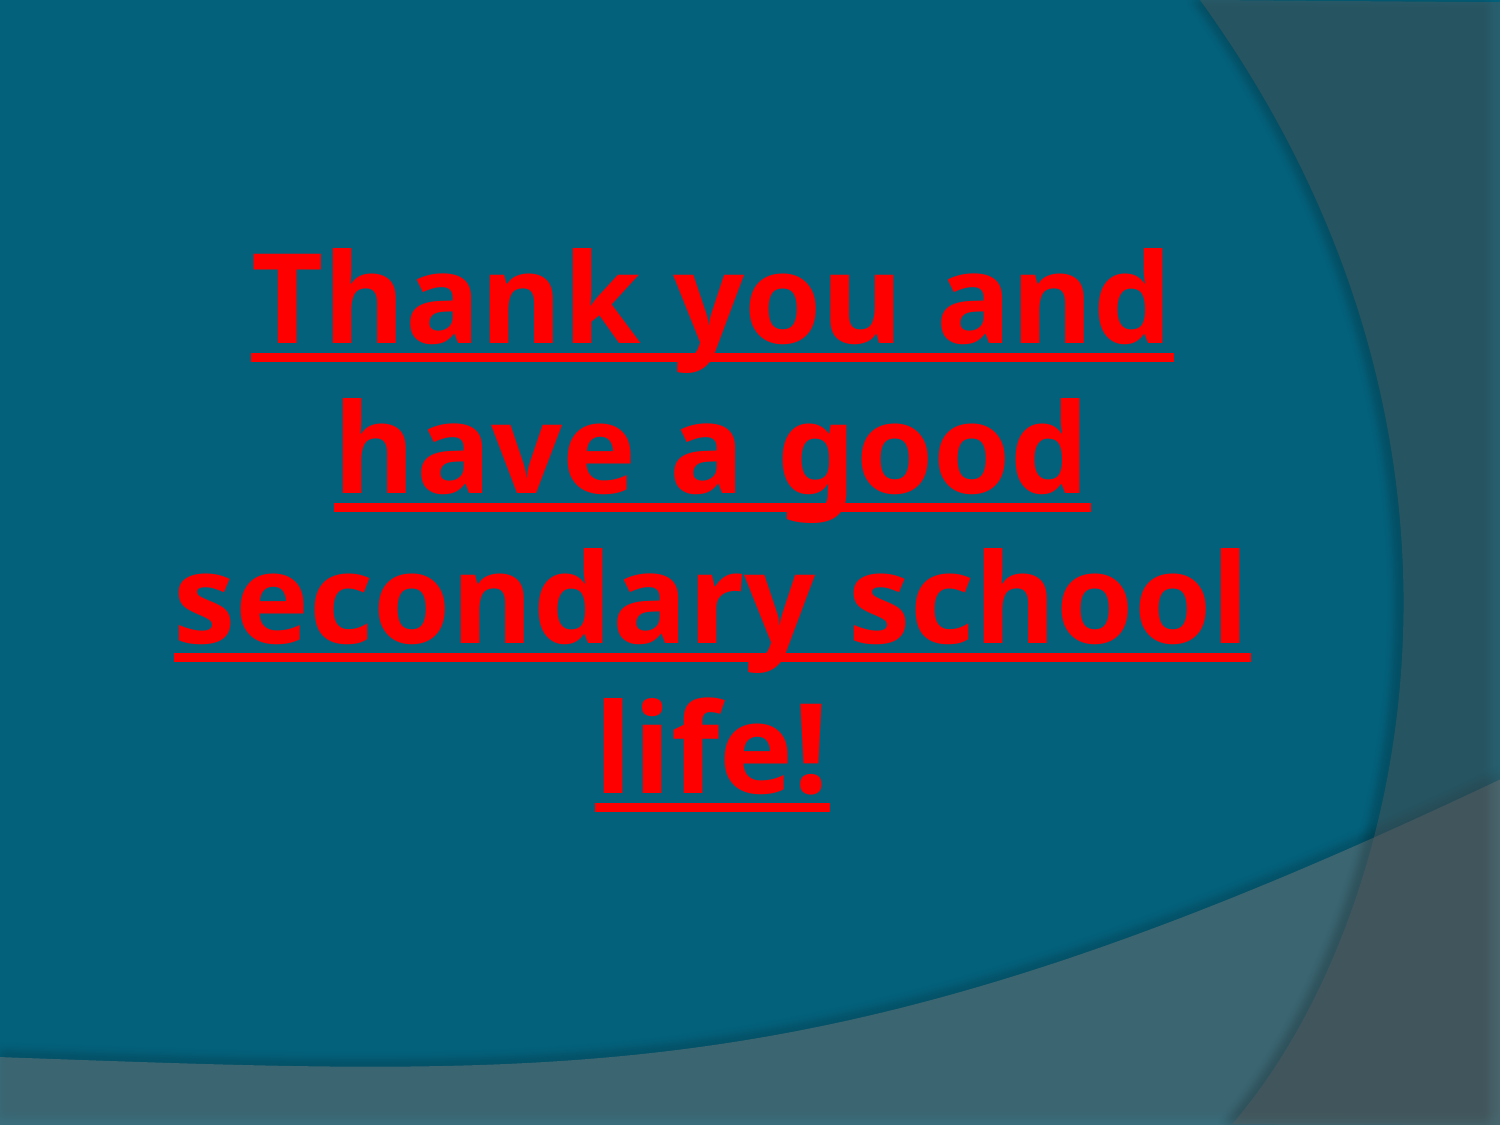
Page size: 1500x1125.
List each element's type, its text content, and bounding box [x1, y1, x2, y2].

title Thank you and have a good secondary school life! [99, 75, 1325, 963]
